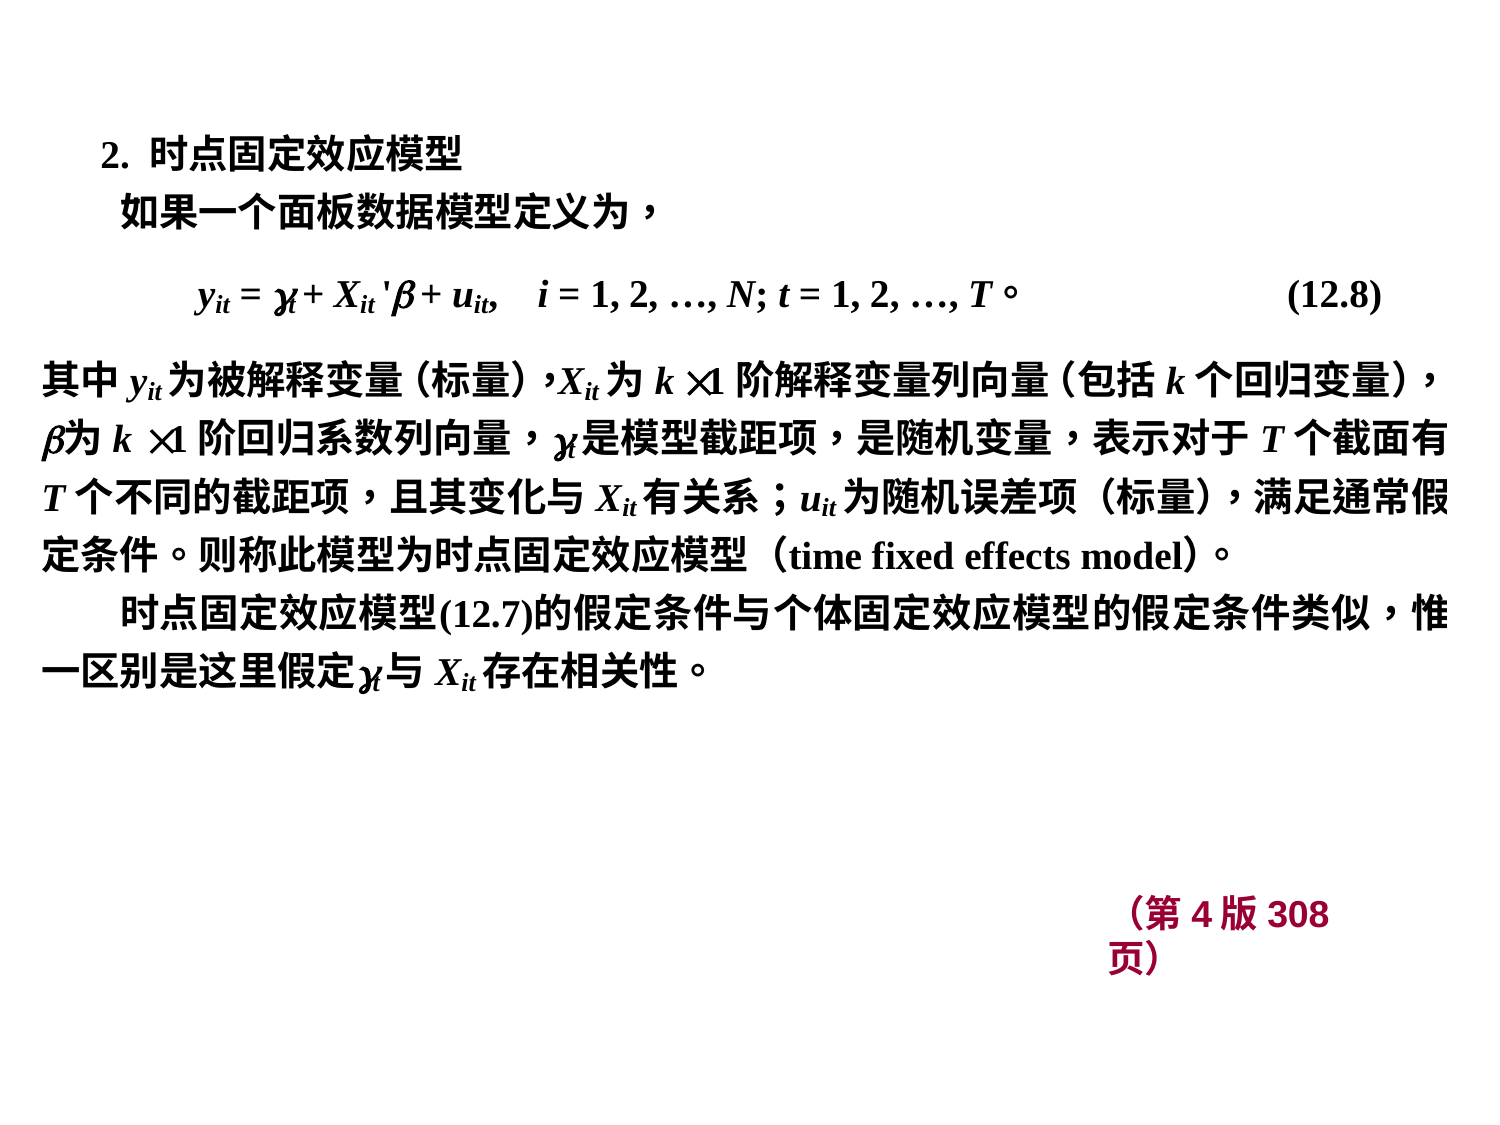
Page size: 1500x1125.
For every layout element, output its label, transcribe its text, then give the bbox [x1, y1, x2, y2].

text_box （第4版308页） [1092, 882, 1388, 988]
picture [41, 125, 1448, 701]
